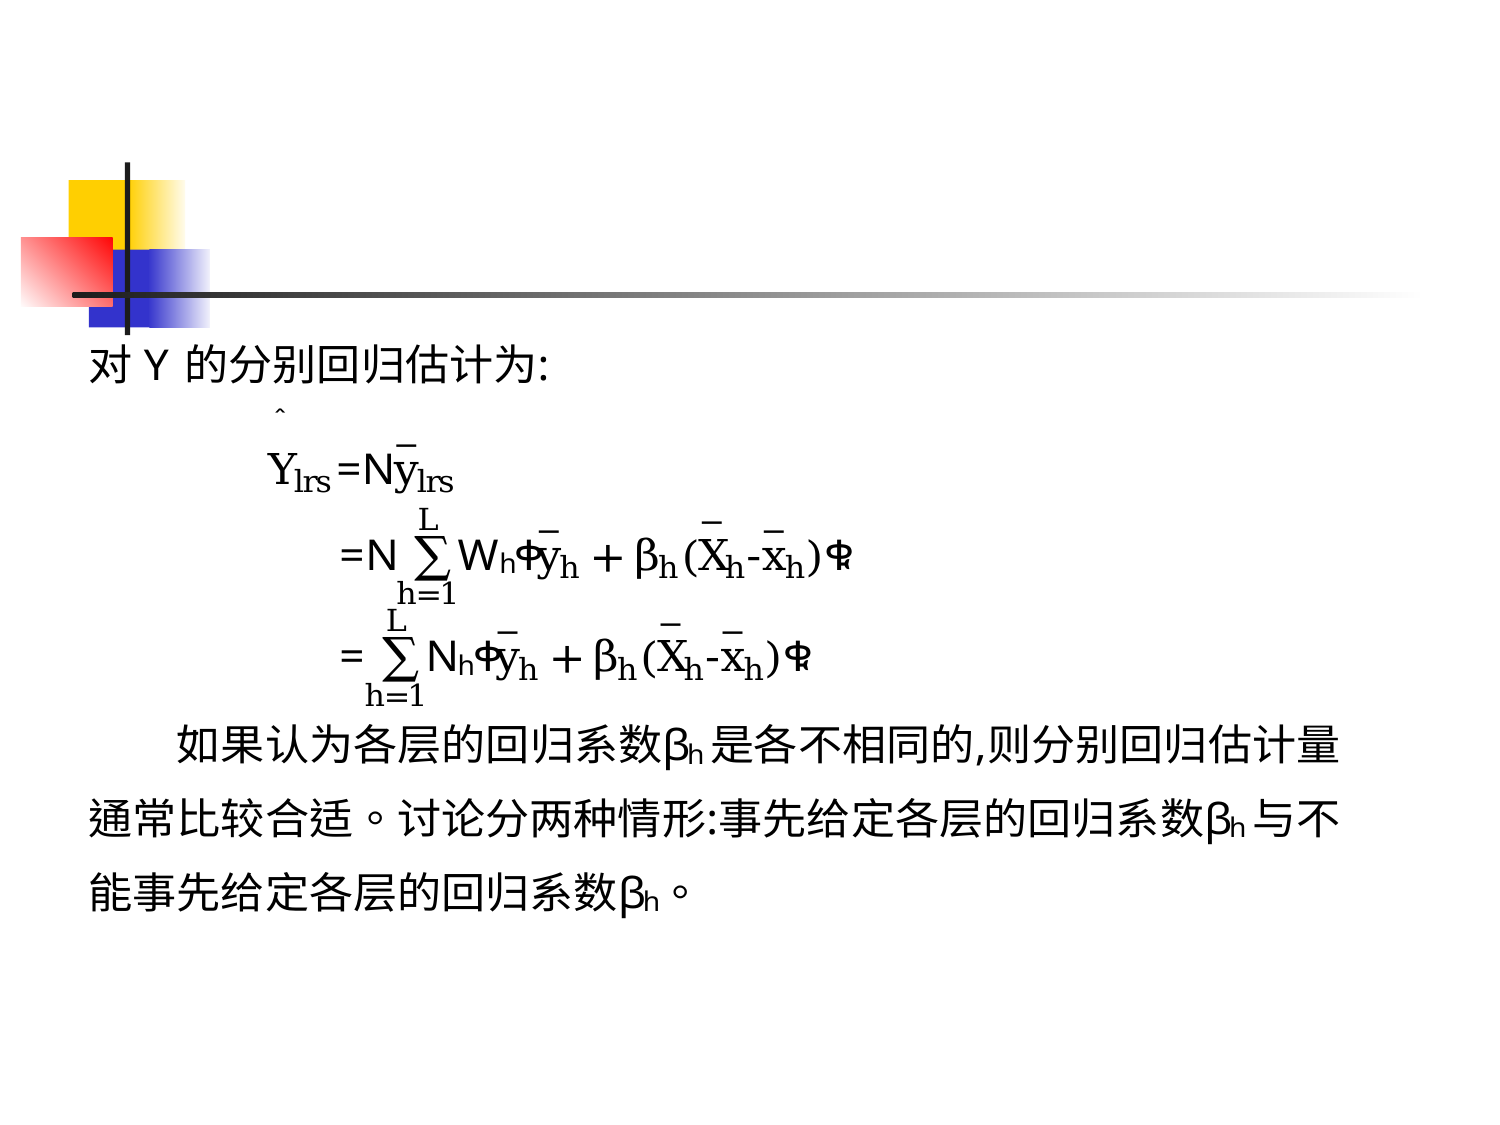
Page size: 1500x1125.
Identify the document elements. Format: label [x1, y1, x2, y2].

text_box [88, 326, 1377, 1030]
